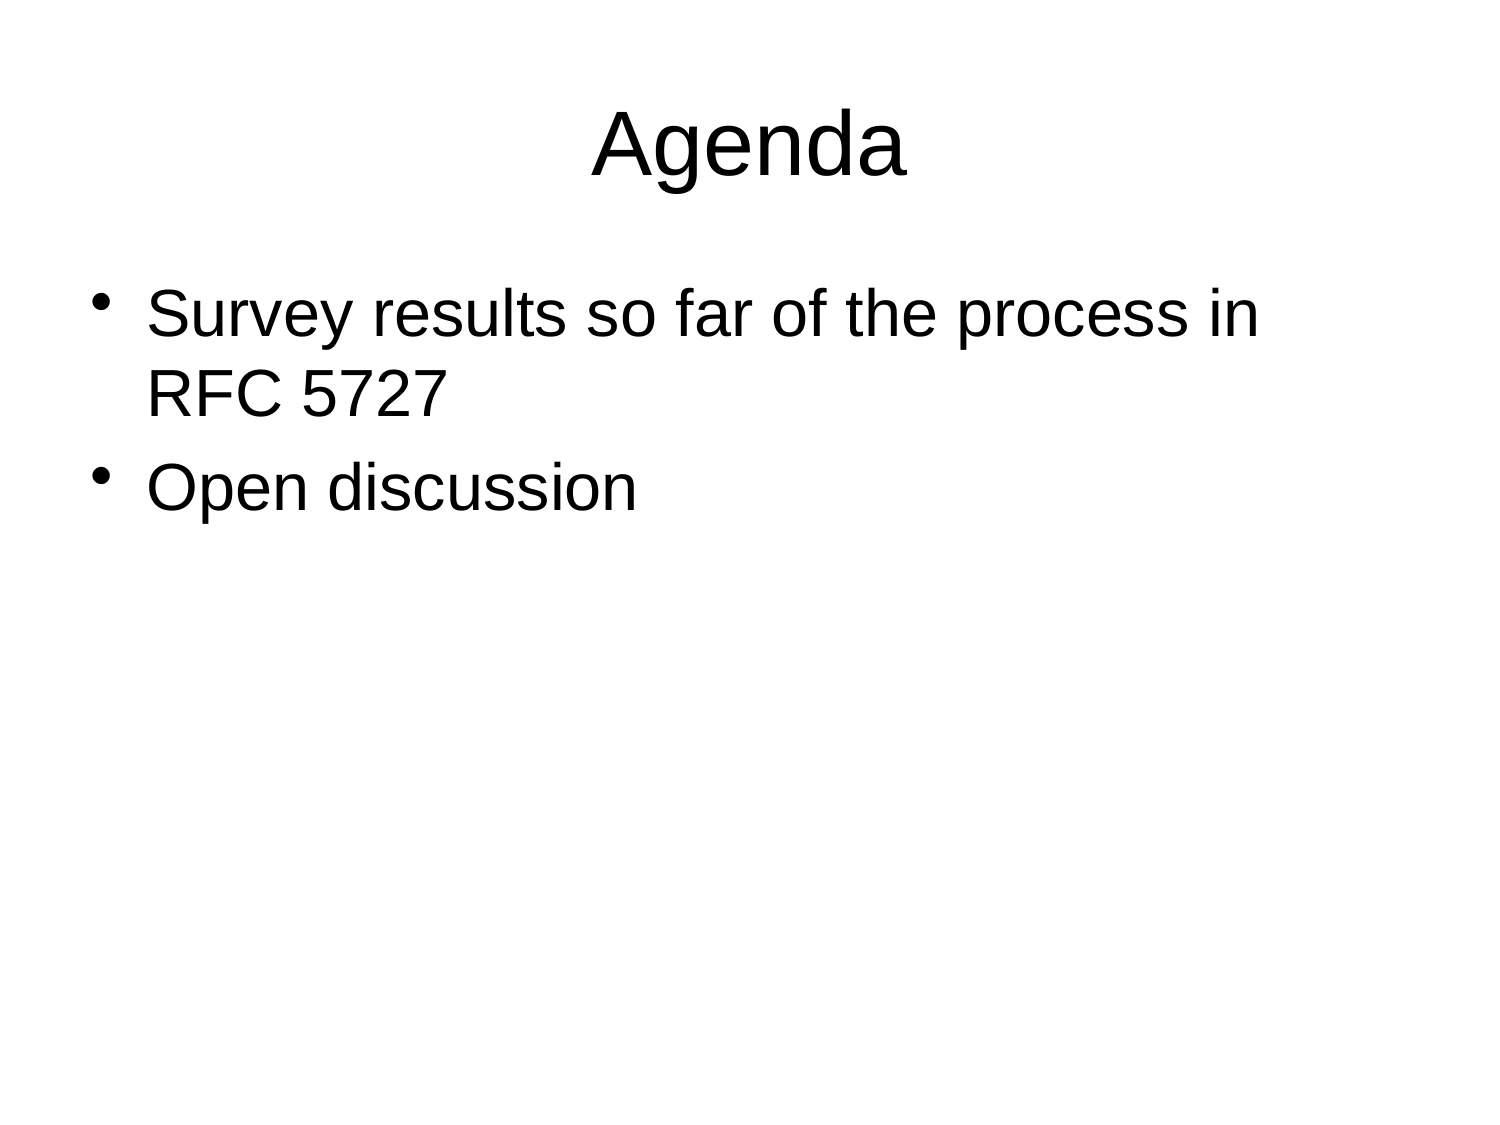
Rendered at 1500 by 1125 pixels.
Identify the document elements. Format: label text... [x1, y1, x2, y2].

title Agenda [75, 45, 1425, 233]
list Survey results so far of the process in RFC 5727 Open discussion [75, 262, 1425, 1005]
